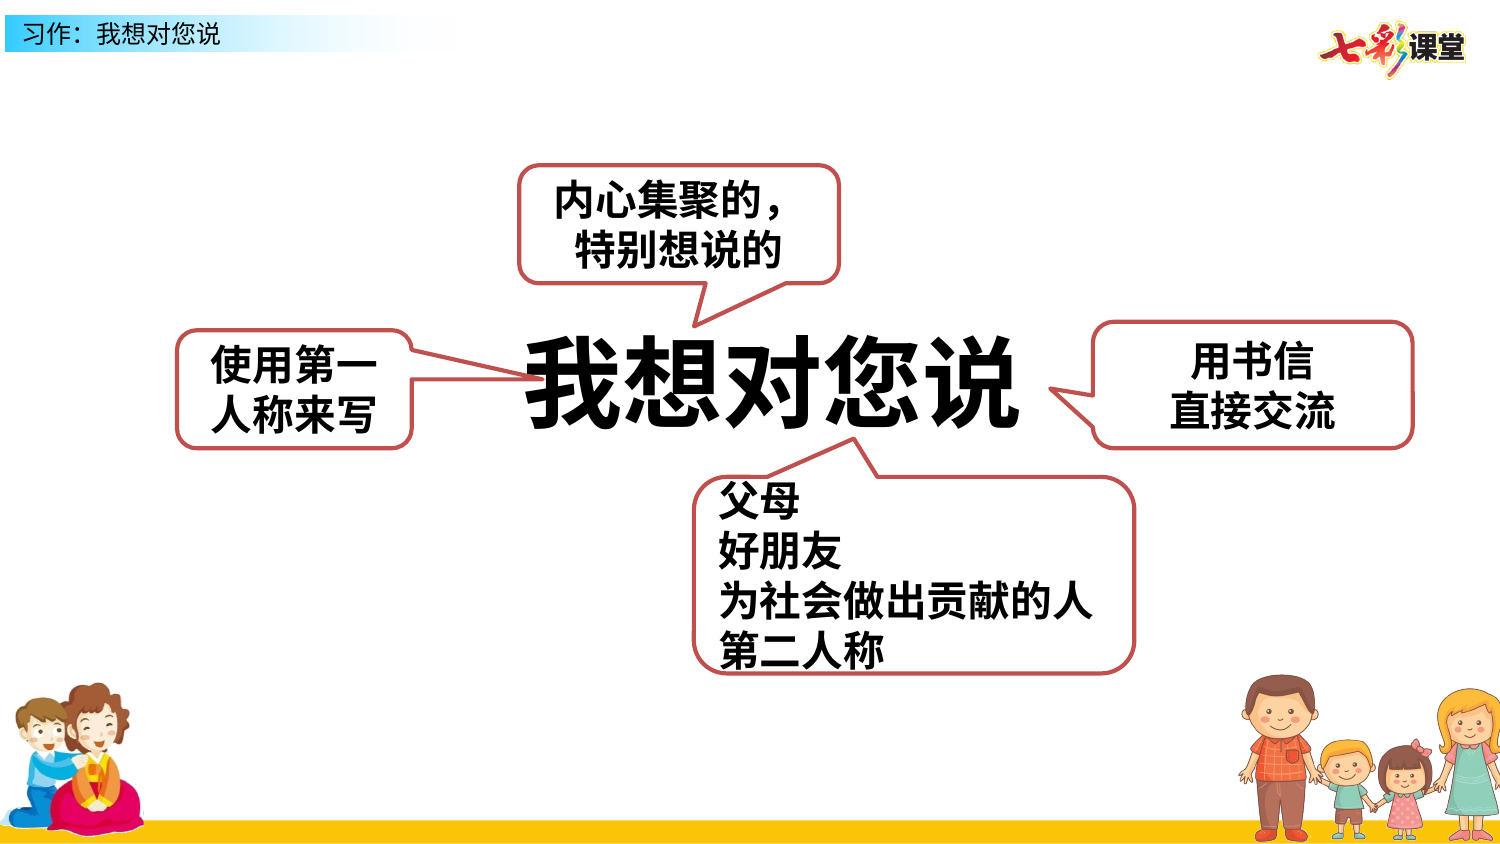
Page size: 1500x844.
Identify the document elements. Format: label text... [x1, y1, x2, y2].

text_box 内心集聚的，特别想说的 [517, 163, 842, 329]
picture [0, 672, 144, 844]
text_box 父母 好朋友 为社会做出贡献的人 第二人称 [691, 436, 1137, 676]
text_box 我想对您说 [507, 312, 1045, 448]
text_box 使用第一人称来写 [174, 328, 545, 451]
picture [1226, 608, 1500, 844]
picture [1316, 20, 1468, 80]
text_box 用书信 直接交流 [1048, 319, 1415, 451]
